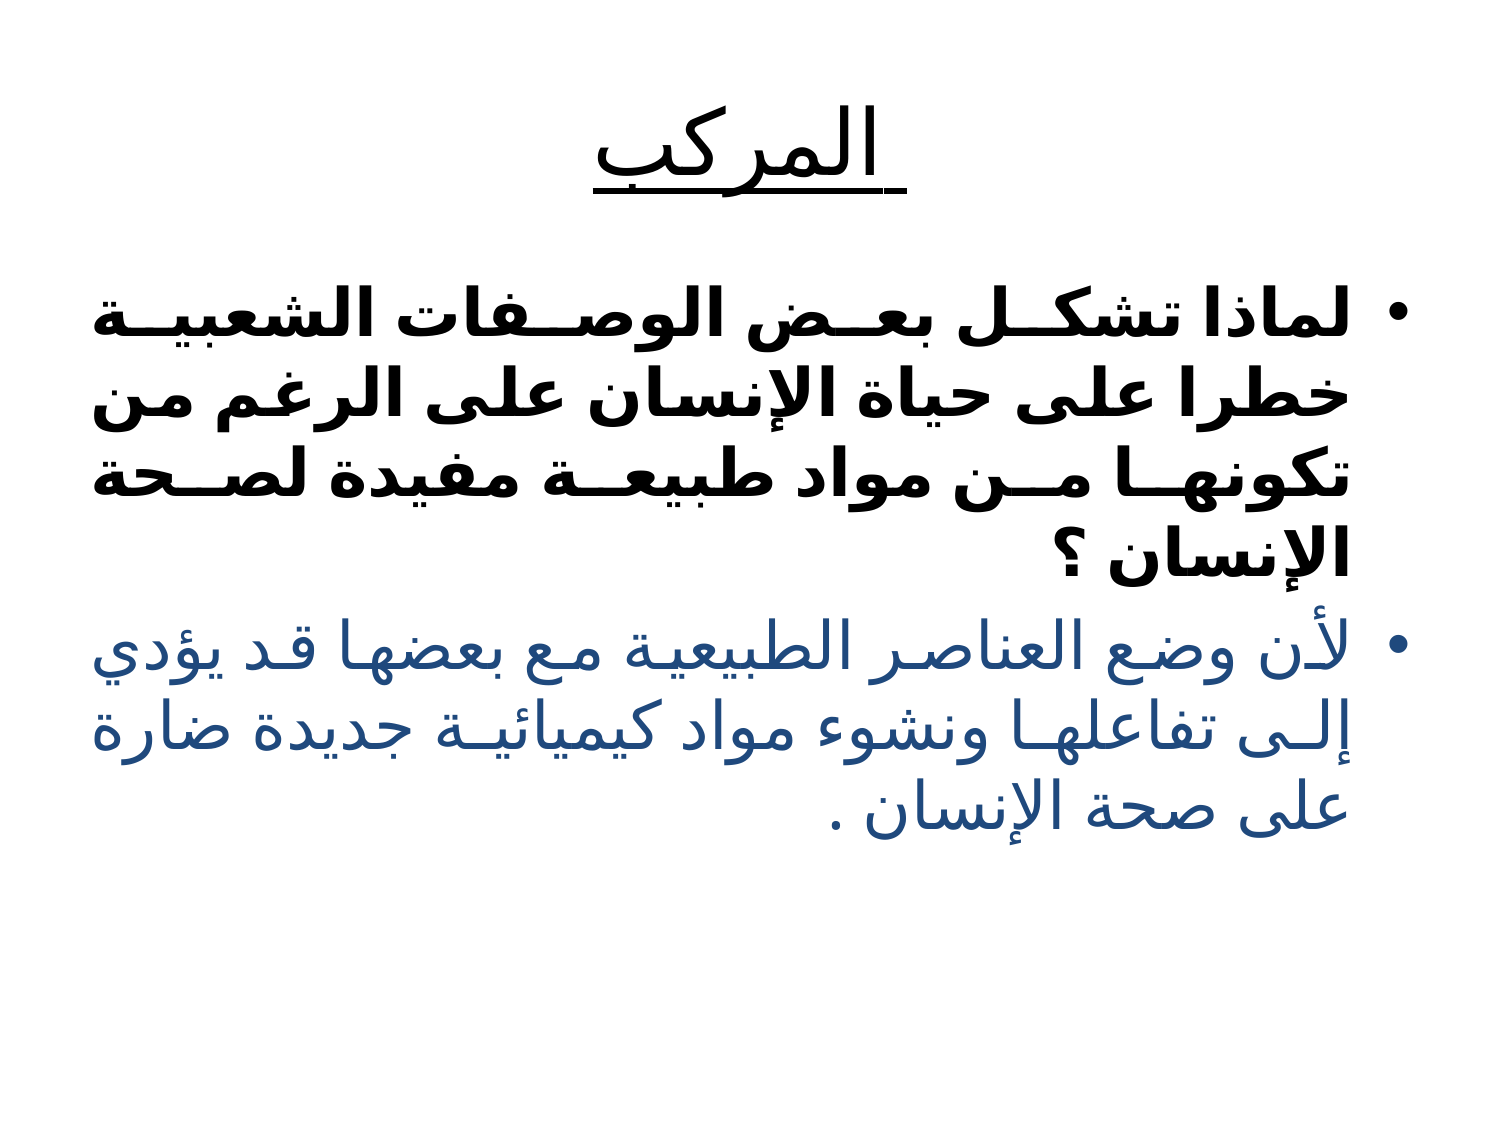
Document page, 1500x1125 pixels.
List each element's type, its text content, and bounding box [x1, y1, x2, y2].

title المركب [75, 45, 1425, 233]
list لماذا تشكل بعض الوصفات الشعبية خطرا على حياة الإنسان على الرغم من تكونها من مواد طبيعة مفيدة لصحة الإنسان ؟ لأن وضع العناصر الطبيعية مع بعضها قد يؤدي إلى تفاعلها ونشوء مواد كيميائية جديدة ضارة على صحة الإنسان . [75, 262, 1425, 1005]
